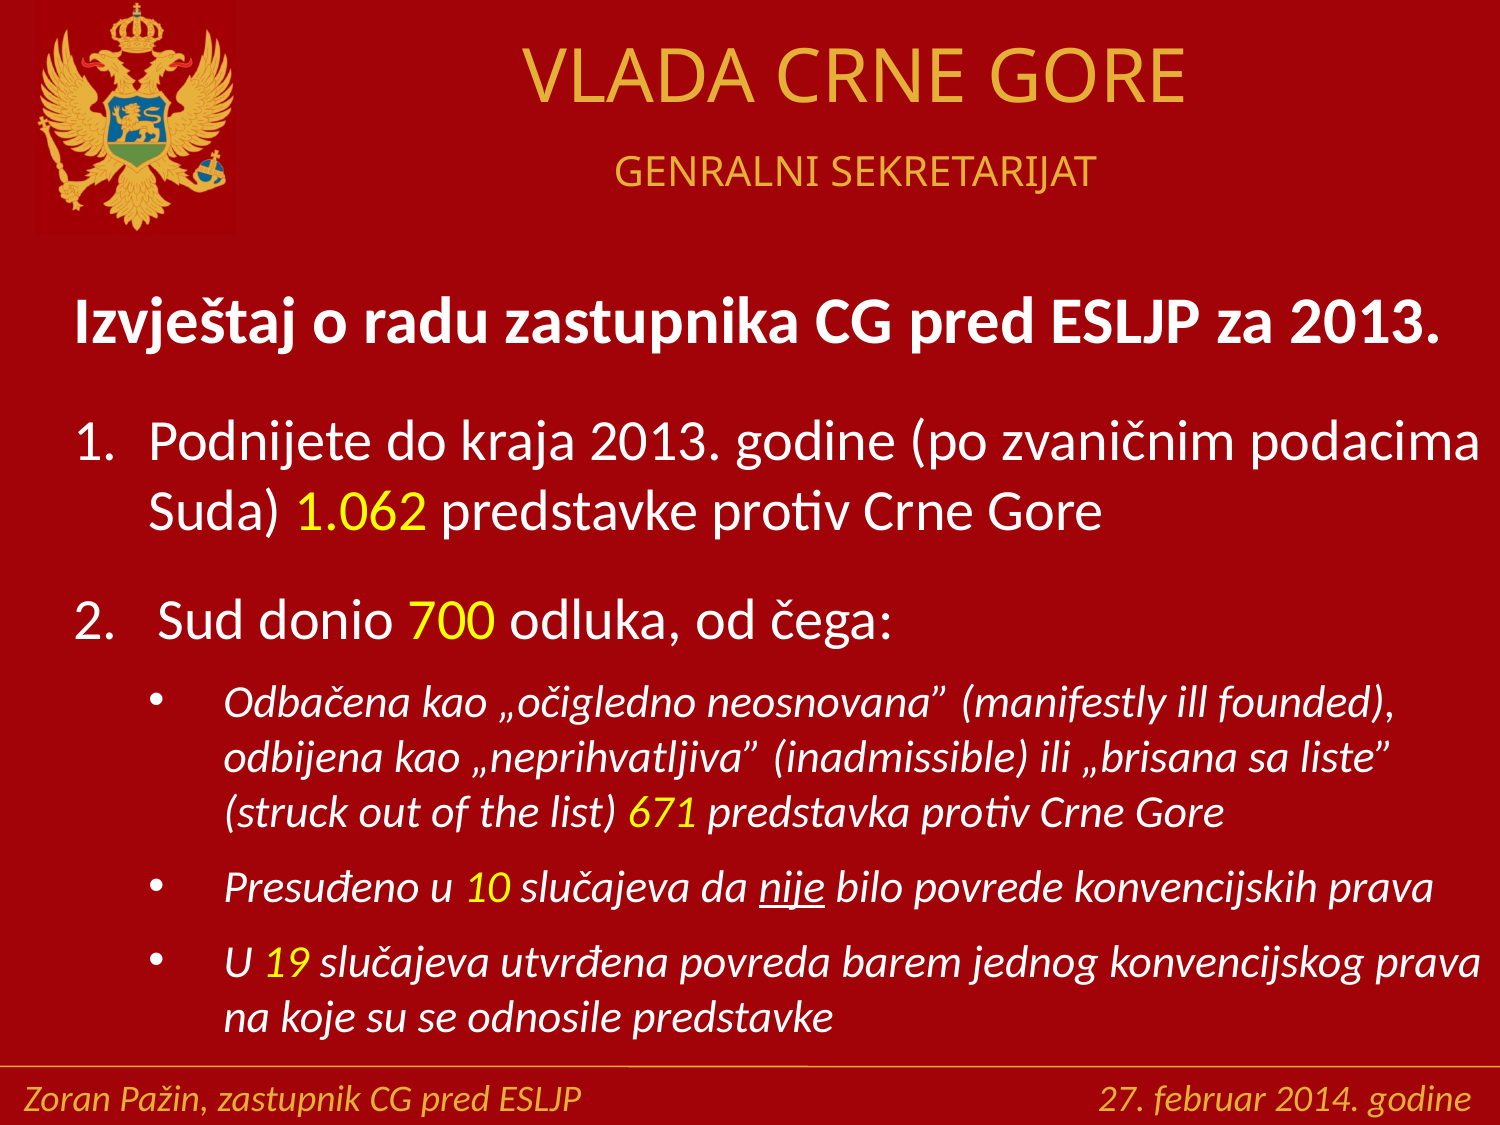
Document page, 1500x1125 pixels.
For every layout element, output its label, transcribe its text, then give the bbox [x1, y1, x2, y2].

subtitle Zoran Pažin, zastupnik CG pred ESLJP 27. februar 2014. godine [0, 1072, 1500, 1125]
picture [34, 0, 237, 235]
text_box Izvještaj o radu zastupnika CG pred ESLJP za 2013. Podnijete do kraja 2013. godine (po zvaničnim podacima Suda) 1.062 predstavke protiv Crne Gore Sud donio 700 odluka, od čega: Odbačena kao „očigledno neosnovana” (manifestly ill founded), odbijena kao „neprihvatljiva” (inadmissible) ili „brisana sa liste” (struck out of the list) 671 predstavka protiv Crne Gore Presuđeno u 10 slučajeva da nije bilo povrede konvencijskih prava U 19 slučajeva utvrđena povreda barem jednog konvencijskog prava na koje su se odnosile predstavke [58, 269, 1500, 1049]
title VLADA CRNE GORE GENRALNI SEKRETARIJAT [257, 0, 1454, 247]
